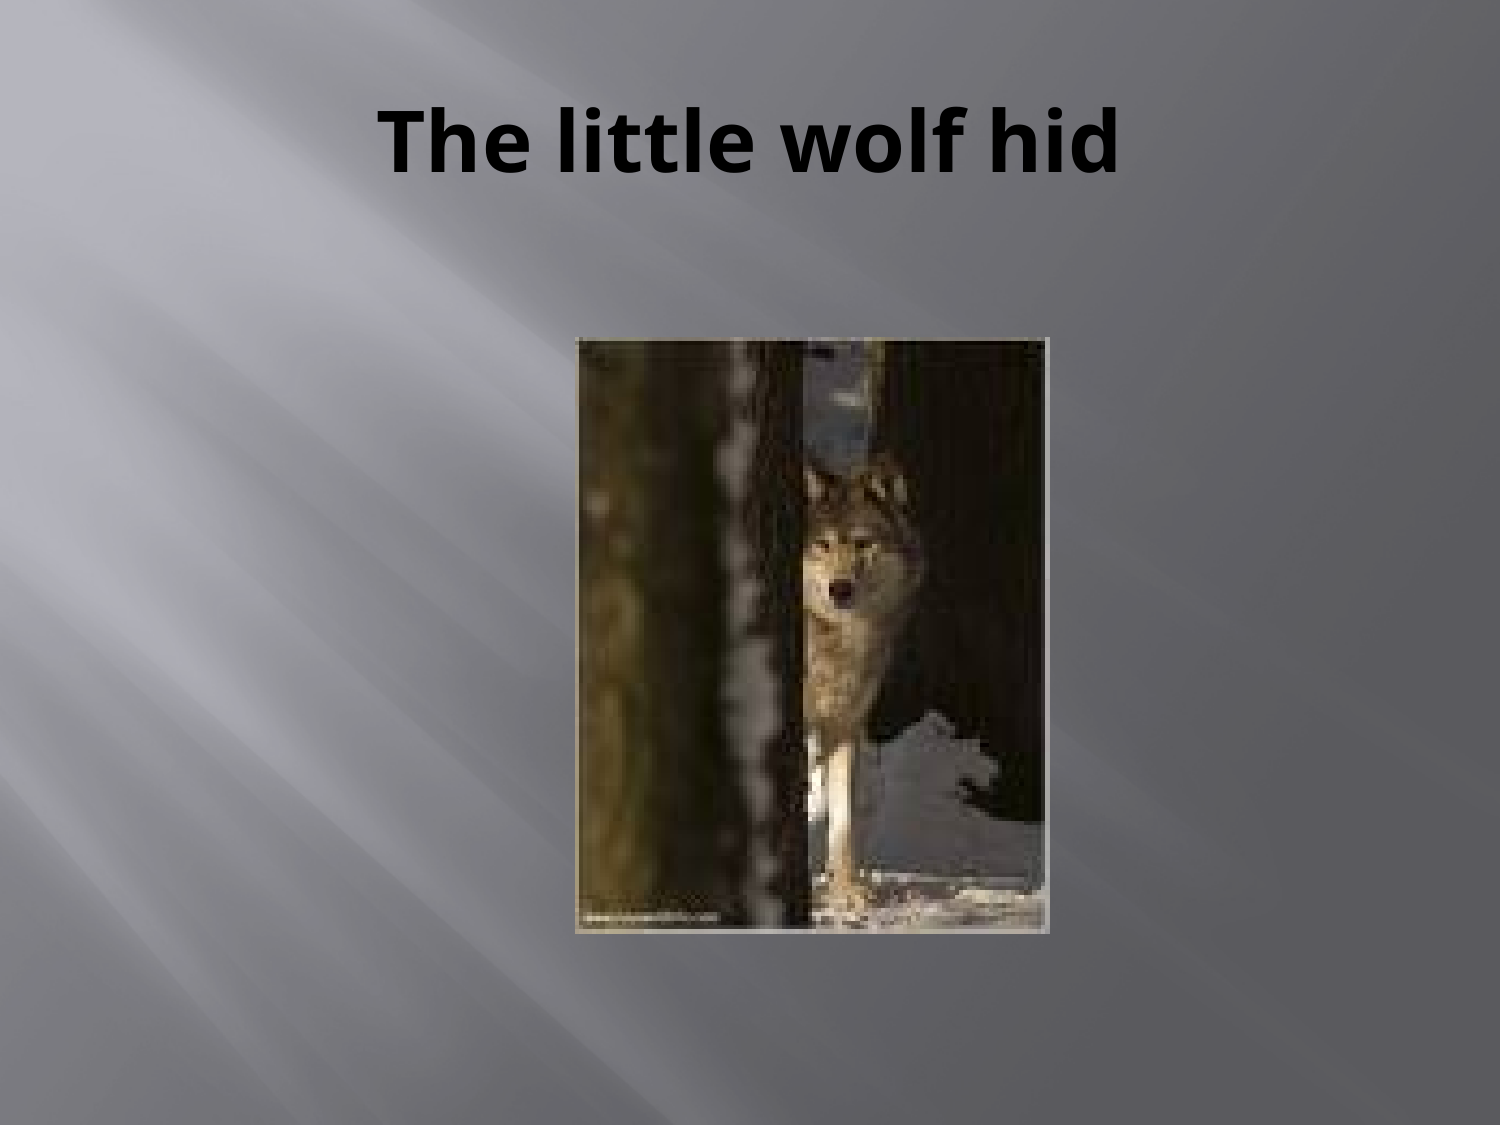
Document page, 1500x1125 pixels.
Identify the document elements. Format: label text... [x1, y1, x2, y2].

title The little wolf hid [75, 45, 1425, 233]
picture [574, 337, 1051, 934]
